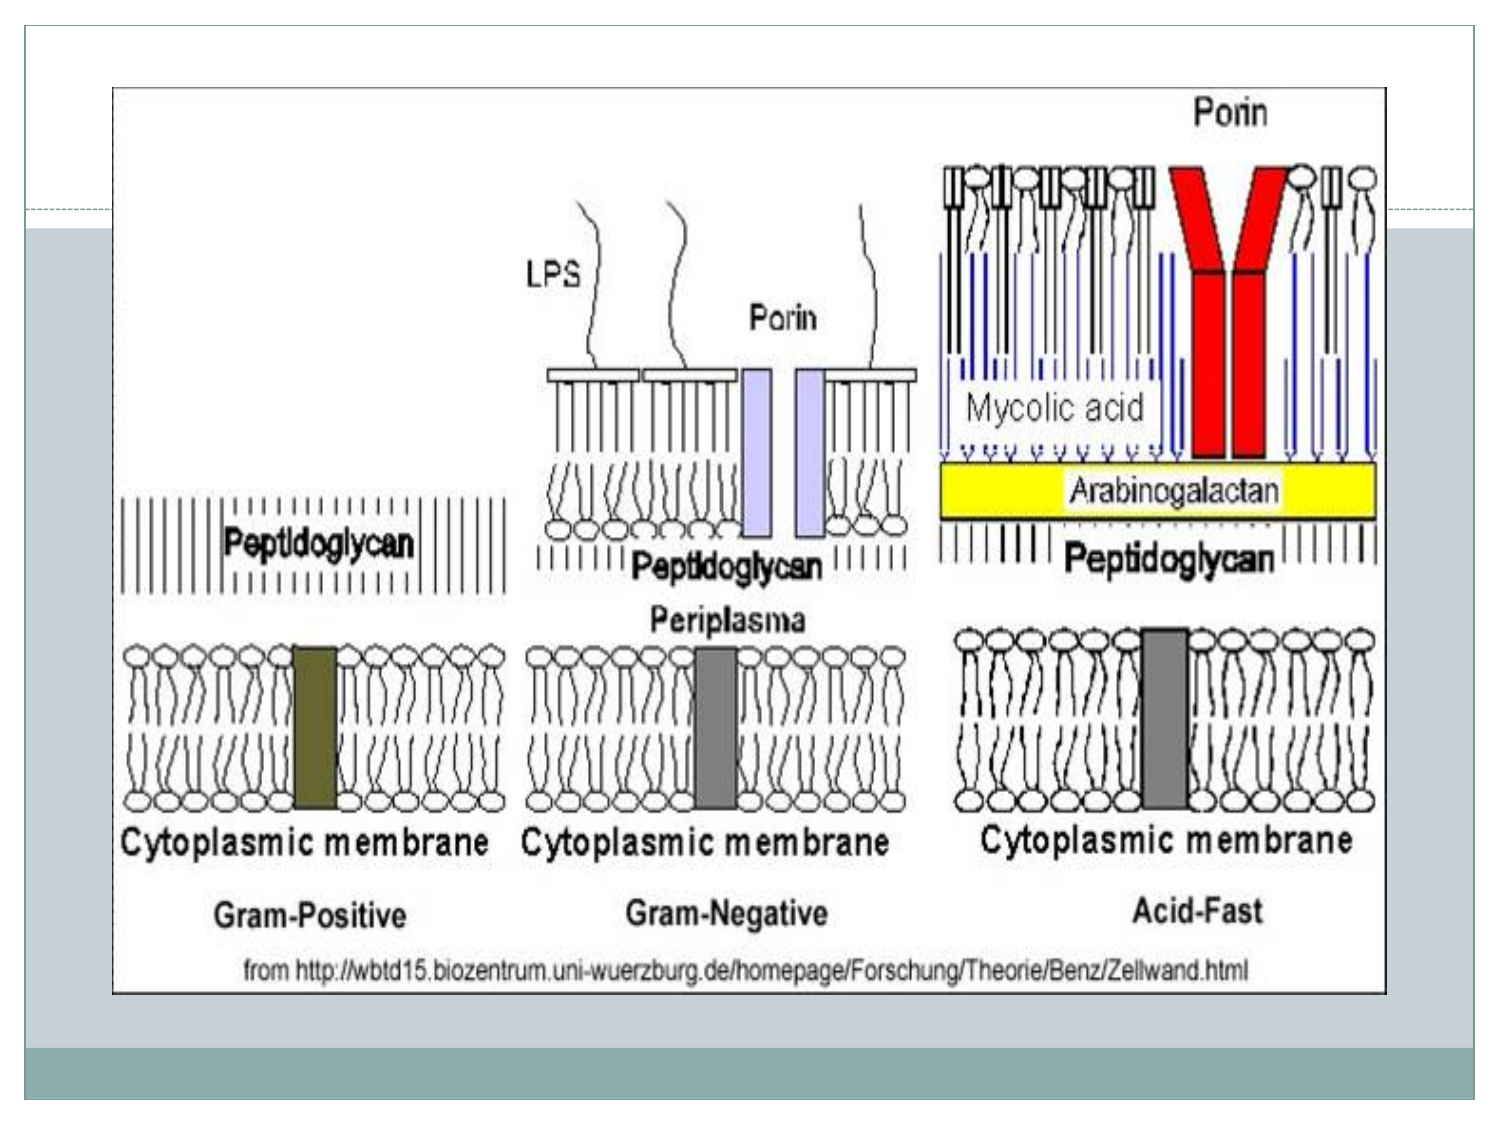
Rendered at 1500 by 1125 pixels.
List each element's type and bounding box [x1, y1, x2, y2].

list [112, 87, 1388, 995]
